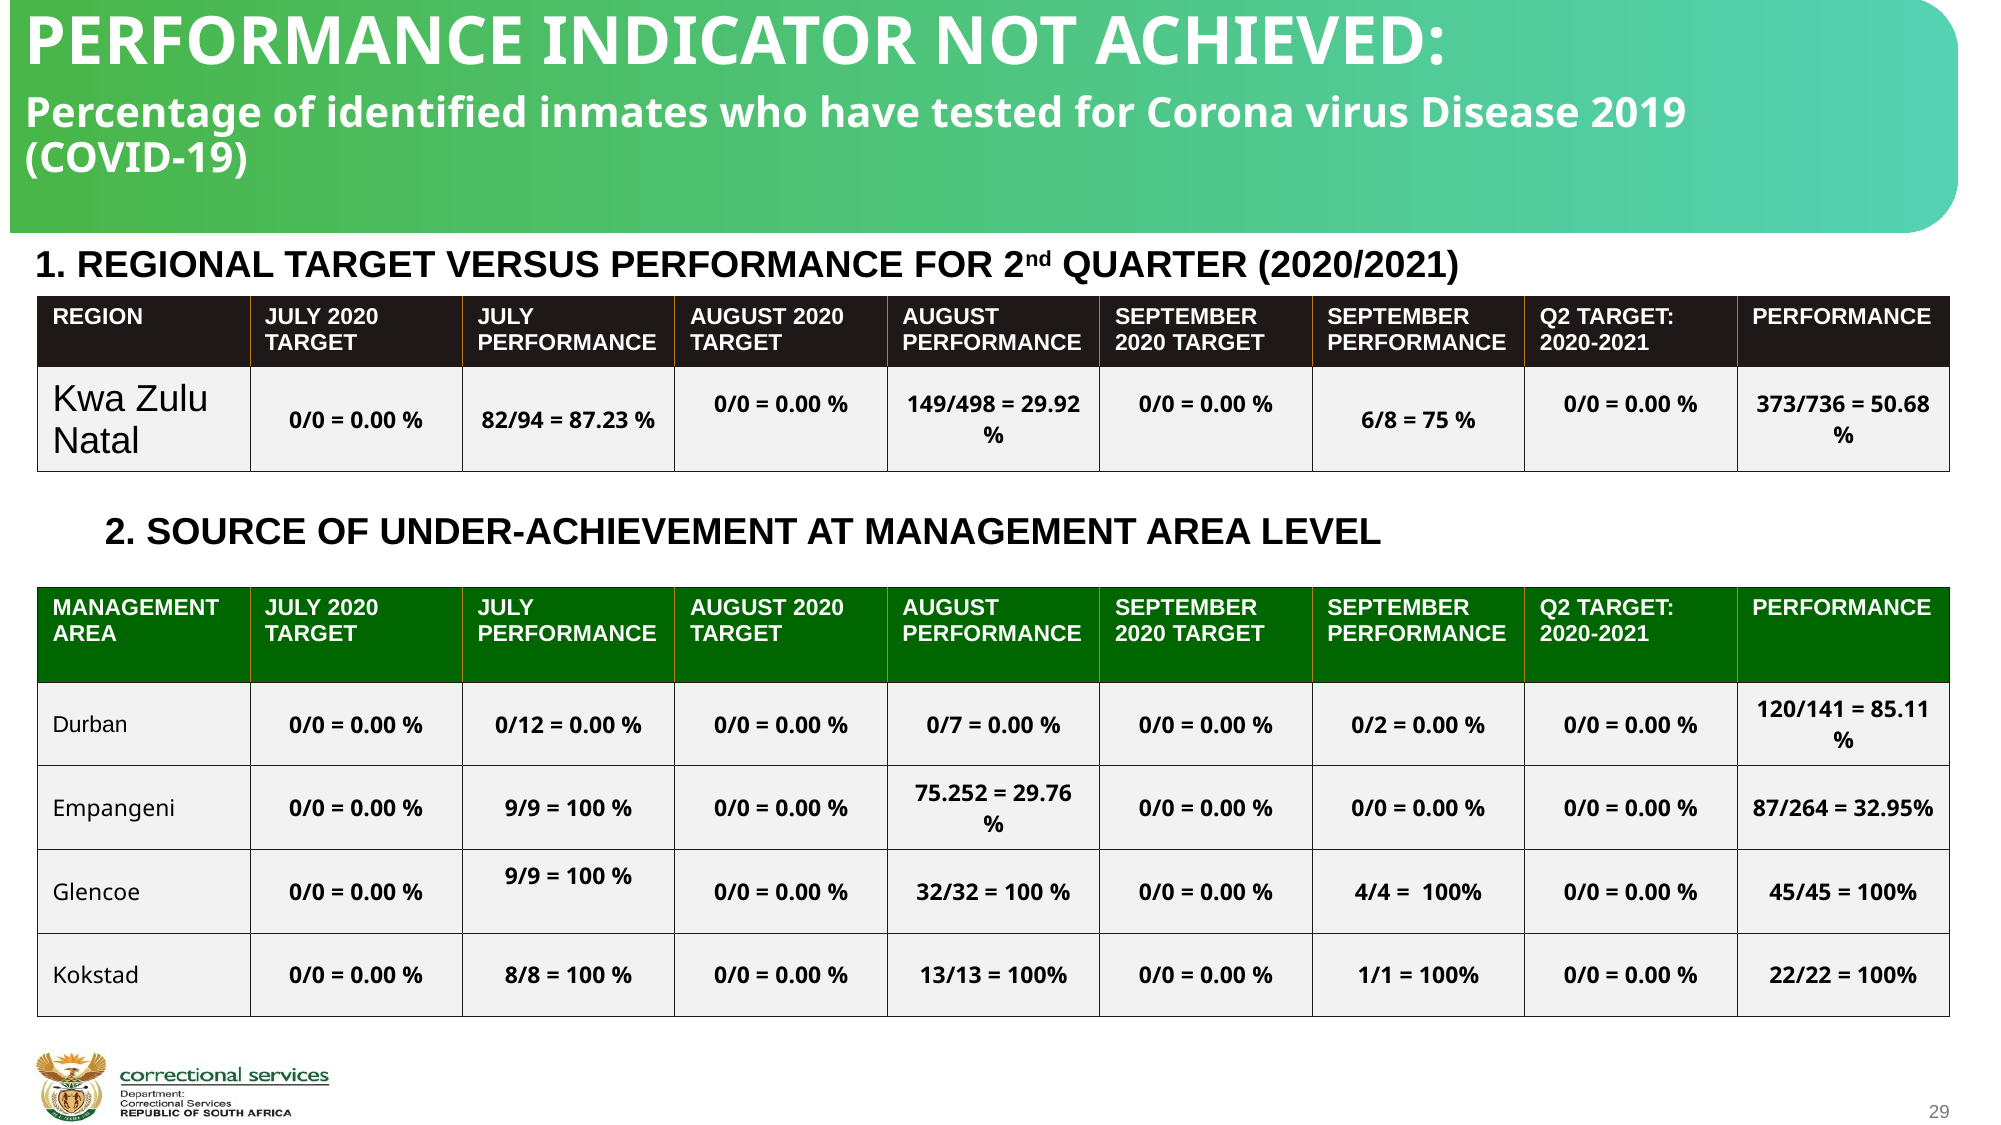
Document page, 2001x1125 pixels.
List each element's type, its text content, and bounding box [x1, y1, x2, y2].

table_cell 0/0 = 0.00 % [1100, 850, 1312, 933]
table_cell 0/0 = 0.00 % [251, 766, 462, 849]
table_cell 0/0 = 0.00 % [675, 766, 887, 849]
table_cell 0/0 = 0.00 % [1313, 766, 1524, 849]
table_cell 0/0 = 0.00 % [1525, 934, 1737, 1016]
table_cell 0/12 = 0.00 % [463, 683, 674, 765]
table_header JULY PERFORMANCE [463, 588, 674, 682]
table_cell 4/4 = 100% [1313, 850, 1524, 933]
table_cell 149/498 = 29.92 % [888, 367, 1099, 471]
text_box [10, 0, 1958, 233]
table_cell 6/8 = 75 % [1313, 367, 1524, 471]
table_cell 1/1 = 100% [1313, 934, 1524, 1016]
table_cell 82/94 = 87.23 % [463, 367, 674, 471]
table_cell 373/736 = 50.68 % [1738, 367, 1949, 471]
table_header Q2 TARGET: 2020-2021 [1525, 297, 1737, 366]
table_cell 45/45 = 100% [1738, 850, 1949, 933]
table_header Q2 TARGET: 2020-2021 [1525, 588, 1737, 682]
table_cell 0/0 = 0.00 % [675, 934, 887, 1016]
table_header JULY PERFORMANCE [463, 297, 674, 366]
table_cell Durban [38, 683, 250, 765]
table_cell Glencoe [38, 850, 250, 933]
table_cell 0/0 = 0.00 % [1100, 934, 1312, 1016]
table_header AUGUST PERFORMANCE [888, 588, 1099, 682]
table_cell 0/0 = 0.00 % [251, 683, 462, 765]
table_cell 0/0 = 0.00 % [1100, 367, 1312, 471]
table_header SEPTEMBER 2020 TARGET [1100, 297, 1312, 366]
table_header JULY 2020 TARGET [251, 297, 462, 366]
table_cell 0/0 = 0.00 % [251, 850, 462, 933]
table_cell 9/9 = 100 % [463, 766, 674, 849]
table_cell 0/0 = 0.00 % [1525, 850, 1737, 933]
table_cell 13/13 = 100% [888, 934, 1099, 1016]
table_header PERFORMANCE [1738, 297, 1949, 366]
table_cell 22/22 = 100% [1738, 934, 1949, 1016]
table_header SEPTEMBER PERFORMANCE [1313, 297, 1524, 366]
text_box 2. SOURCE OF UNDER-ACHIEVEMENT AT MANAGEMENT AREA LEVEL [37, 499, 1500, 560]
table_cell 0/2 = 0.00 % [1313, 683, 1524, 765]
table_cell 0/0 = 0.00 % [1100, 683, 1312, 765]
table_cell 0/0 = 0.00 % [251, 367, 462, 471]
table_cell 0/0 = 0.00 % [675, 367, 887, 471]
table_cell Kwa Zulu Natal [38, 367, 250, 471]
text_box 1. REGIONAL TARGET VERSUS PERFORMANCE FOR 2nd QUARTER (2020/2021) [20, 232, 1486, 293]
table_cell 75.252 = 29.76 % [888, 766, 1099, 849]
table_cell 0/7 = 0.00 % [888, 683, 1099, 765]
table_header SEPTEMBER 2020 TARGET [1100, 588, 1312, 682]
table_cell 0/0 = 0.00 % [251, 934, 462, 1016]
table_cell 120/141 = 85.11 % [1738, 683, 1949, 765]
table_cell 0/0 = 0.00 % [1525, 766, 1737, 849]
table_cell 0/0 = 0.00 % [1525, 367, 1737, 471]
table_cell 0/0 = 0.00 % [675, 683, 887, 765]
text_box PERFORMANCE INDICATOR NOT ACHIEVED: Percentage of identified inmates who have tested for Corona virus Disease 2019 (COVID-19) [10, 0, 1808, 86]
table_header PERFORMANCE [1738, 588, 1949, 682]
table_header AUGUST PERFORMANCE [888, 297, 1099, 366]
table_header JULY 2020 TARGET [251, 588, 462, 682]
table_cell 0/0 = 0.00 % [675, 850, 887, 933]
table_header AUGUST 2020 TARGET [675, 297, 887, 366]
picture [33, 1049, 332, 1123]
table_cell 0/0 = 0.00 % [1525, 683, 1737, 765]
table_cell 87/264 = 32.95% [1738, 766, 1949, 849]
table_header REGION [38, 297, 250, 366]
table_cell 0/0 = 0.00 % [1100, 766, 1312, 849]
table_header AUGUST 2020 TARGET [675, 588, 887, 682]
table_cell 9/9 = 100 % [463, 850, 674, 933]
table_header MANAGEMENT AREA [38, 588, 250, 682]
table_cell Kokstad [38, 934, 250, 1016]
table_cell 8/8 = 100 % [463, 934, 674, 1016]
table_cell 32/32 = 100 % [888, 850, 1099, 933]
table_header SEPTEMBER PERFORMANCE [1313, 588, 1524, 682]
table_cell Empangeni [38, 766, 250, 849]
